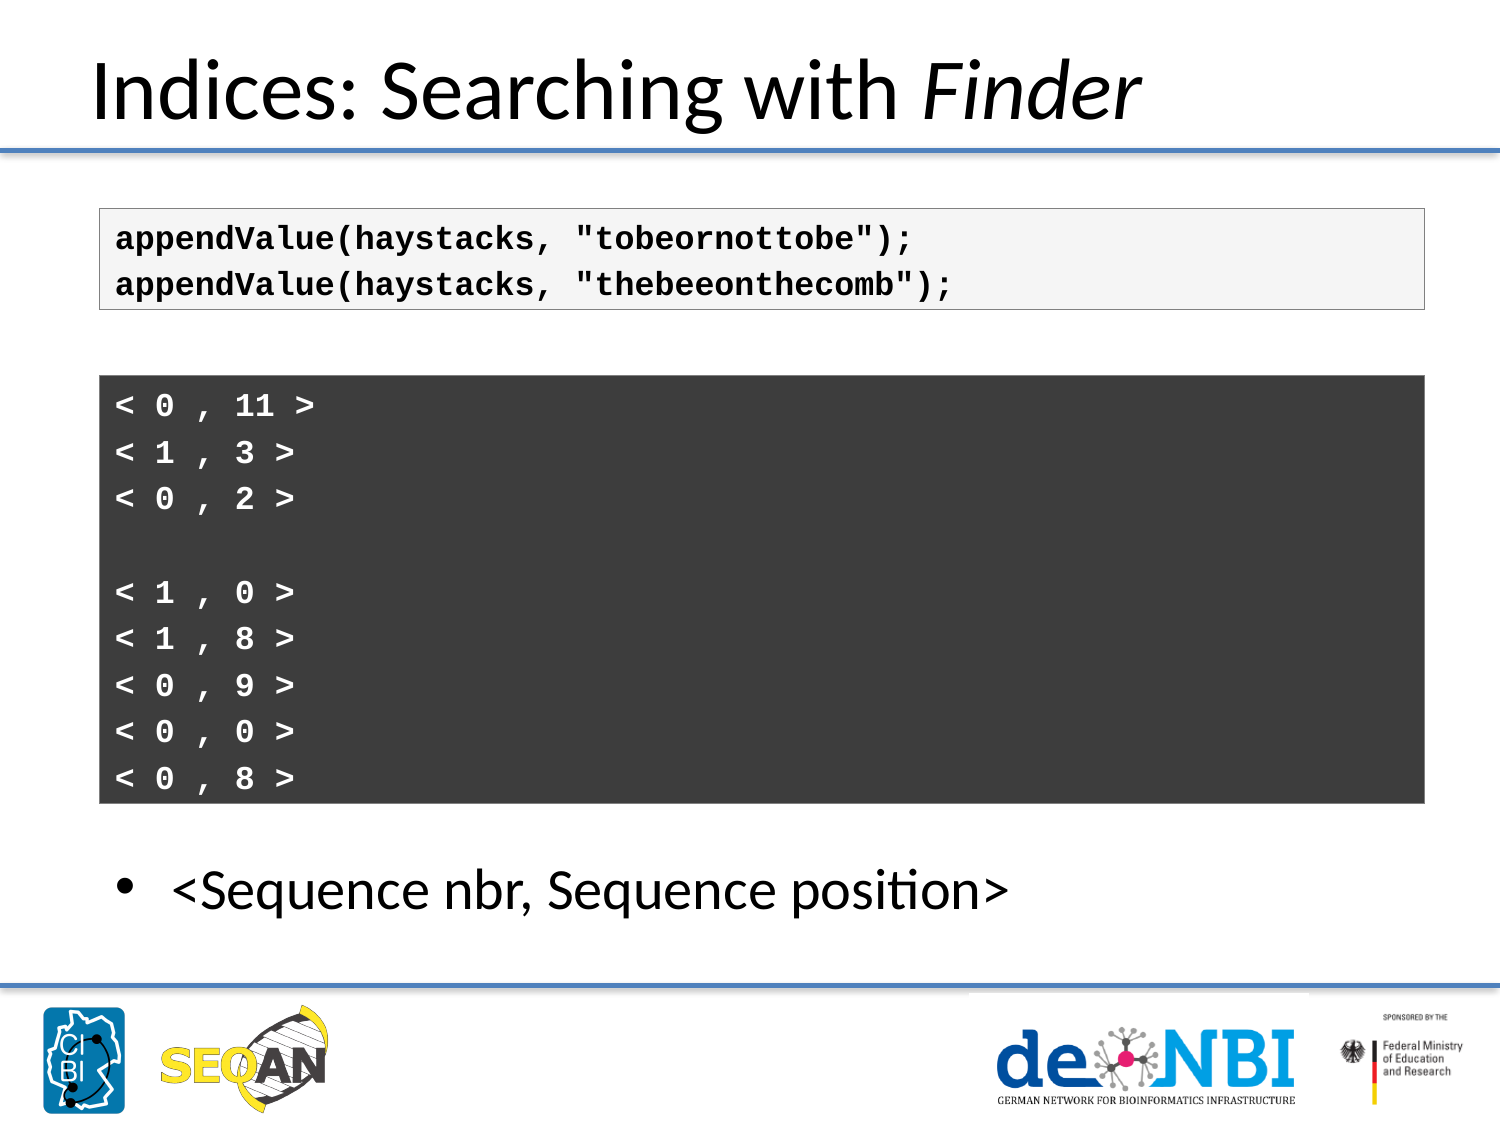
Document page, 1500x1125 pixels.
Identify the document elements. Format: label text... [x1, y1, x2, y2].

title Indices: Searching with Finder [75, 25, 1425, 145]
text_box < 0 , 11 > < 1 , 3 > < 0 , 2 > < 1 , 0 > < 1 , 8 > < 0 , 9 > < 0 , 0 > < 0 , 8 > [99, 375, 1425, 804]
picture [969, 993, 1309, 1122]
picture [141, 1002, 332, 1121]
picture [48, 1010, 120, 1109]
text_box appendValue(haystacks, "tobeornottobe"); appendValue(haystacks, "thebeeonthecomb"); [99, 208, 1425, 310]
text_box <Sequence nbr, Sequence position> [99, 189, 1450, 508]
